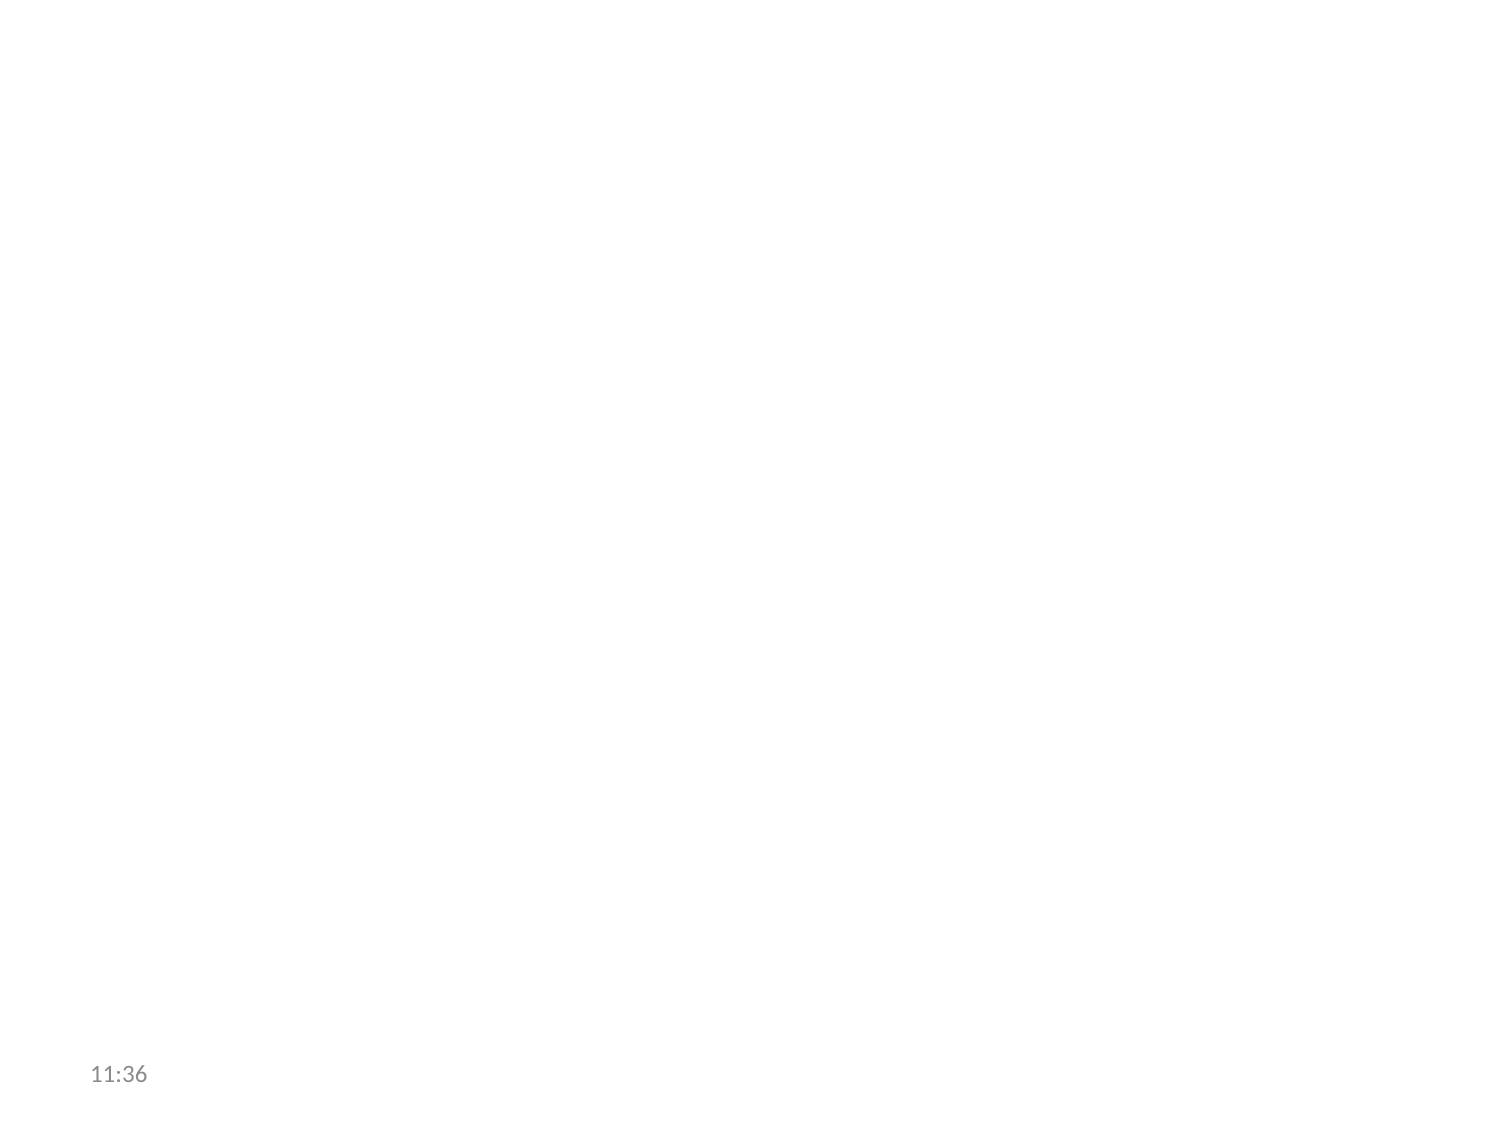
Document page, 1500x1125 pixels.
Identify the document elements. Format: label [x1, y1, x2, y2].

slide_number [75, 1042, 425, 1103]
